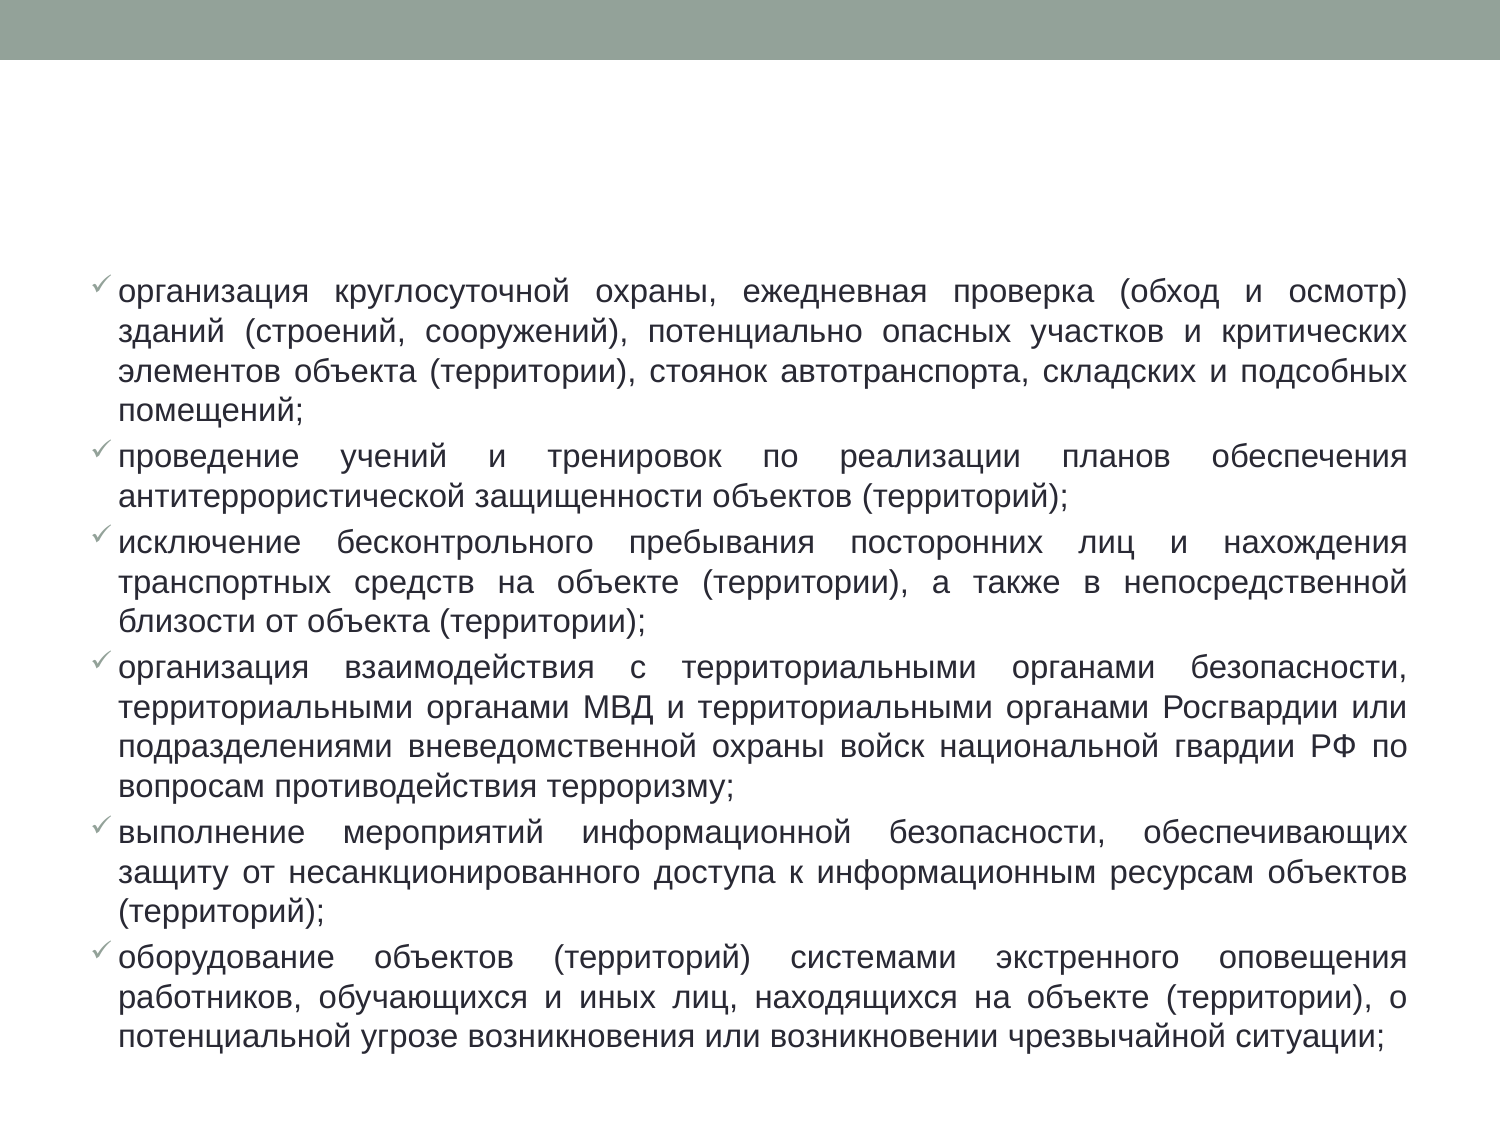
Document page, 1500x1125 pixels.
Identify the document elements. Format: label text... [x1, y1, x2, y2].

list организация круглосуточной охраны, ежедневная проверка (обход и осмотр) зданий (строений, сооружений), потенциально опасных участков и критических элементов объекта (территории), стоянок автотранспорта, складских и подсобных помещений; проведение учений и тренировок по реализации планов обеспечения антитеррористической защищенности объектов (территорий); исключение бесконтрольного пребывания посторонних лиц и нахождения транспортных средств на объекте (территории), а также в непосредственной близости от объекта (территории); организация взаимодействия с территориальными органами безопасности, территориальными органами МВД и территориальными органами Росгвардии или подразделениями вневедомственной охраны войск национальной гвардии РФ по вопросам противодействия терроризму; выполнение мероприятий информационной безопасности, обеспечивающих защиту от несанкционированного доступа к информационным ресурсам объектов (территорий); оборудование объектов (территорий) системами экстренного оповещения работников, обучающихся и иных лиц, находящихся на объекте (территории), о потенциальной угрозе возникновения или возникновении чрезвычайной ситуации; [75, 262, 1425, 1063]
